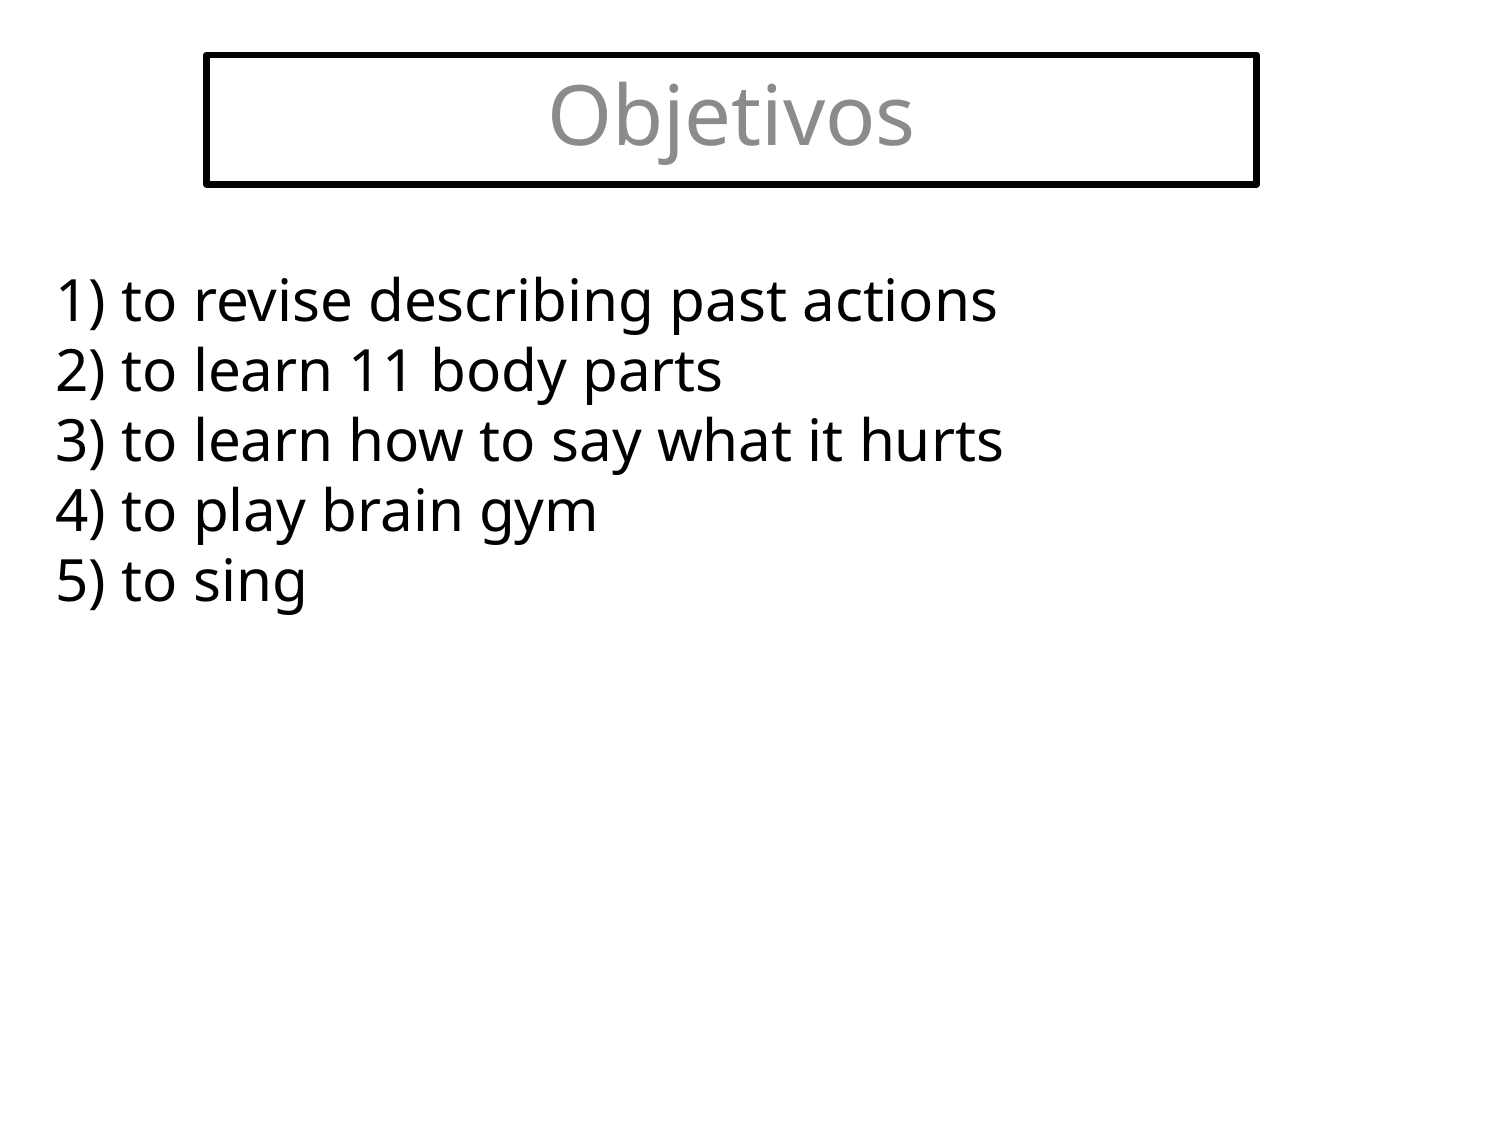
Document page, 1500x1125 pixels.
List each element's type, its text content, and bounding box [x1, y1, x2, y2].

subtitle Objetivos [206, 54, 1257, 185]
text_box 1) to revise describing past actions 2) to learn 11 body parts 3) to learn how to say what it hurts 4) to play brain gym 5) to sing [41, 255, 1436, 621]
